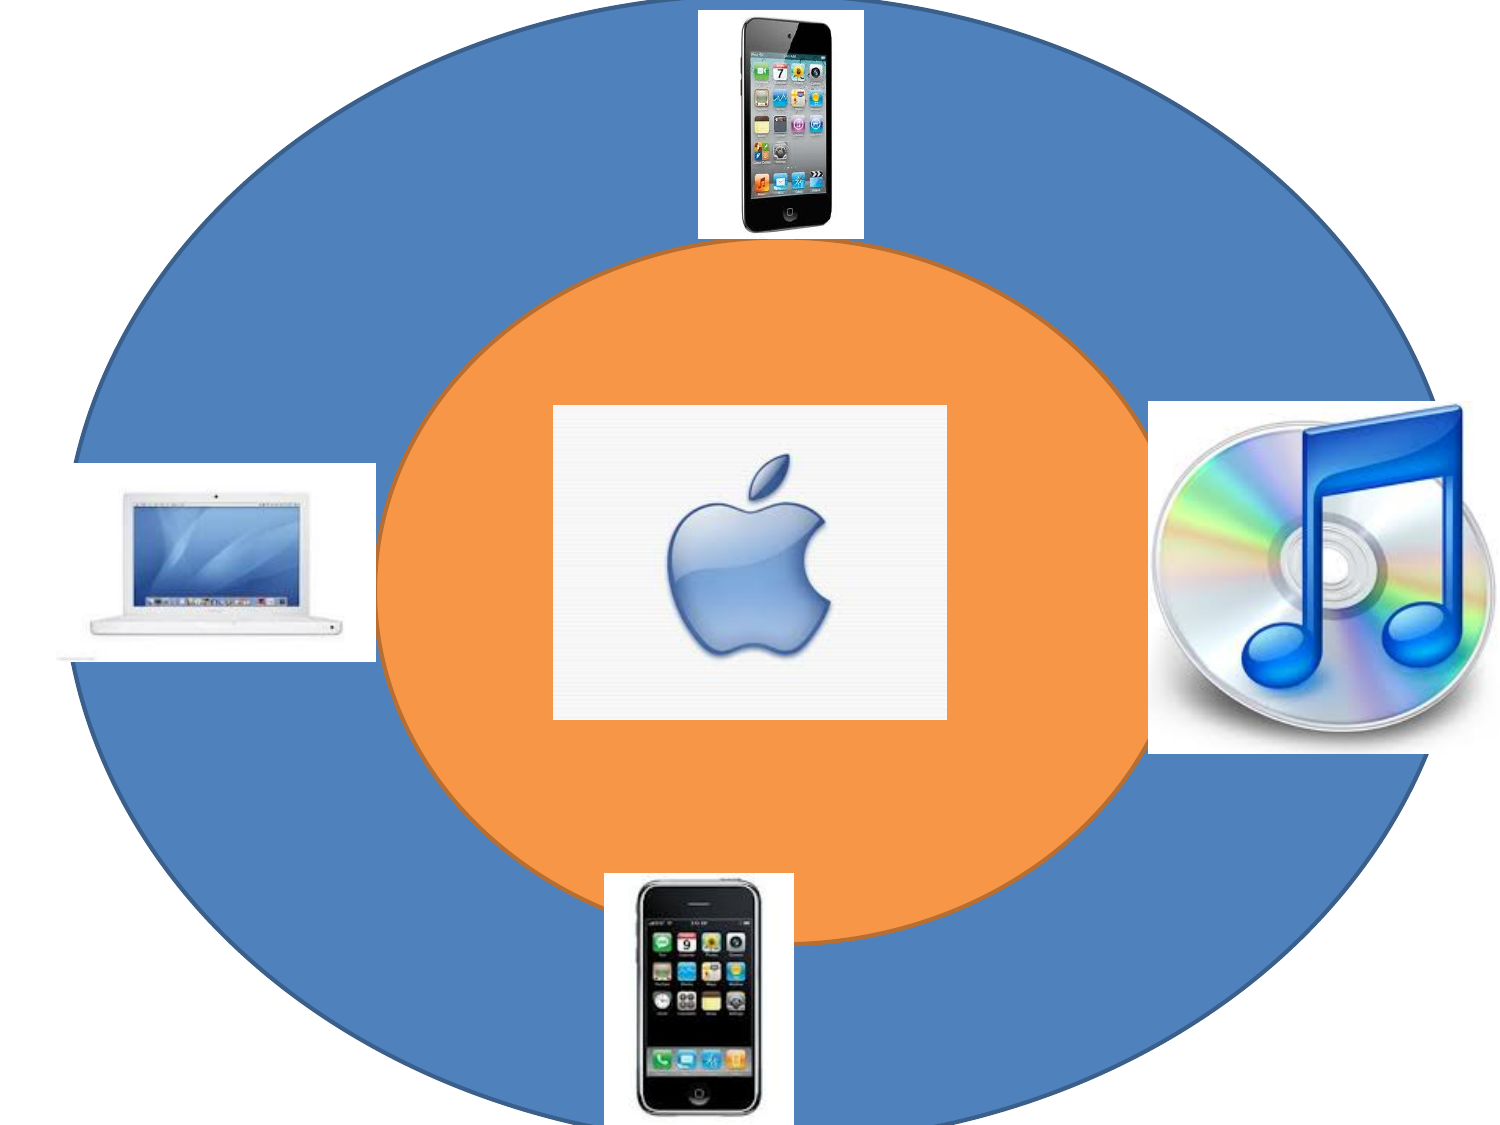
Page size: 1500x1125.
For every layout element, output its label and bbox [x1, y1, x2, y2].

text_box [74, 0, 1435, 524]
picture [553, 405, 947, 720]
picture [1148, 401, 1500, 754]
text_box [379, 243, 1143, 947]
picture [55, 462, 376, 662]
picture [698, 10, 865, 239]
text_box [72, 658, 598, 1125]
picture [603, 873, 794, 1125]
text_box [798, 756, 1426, 1125]
